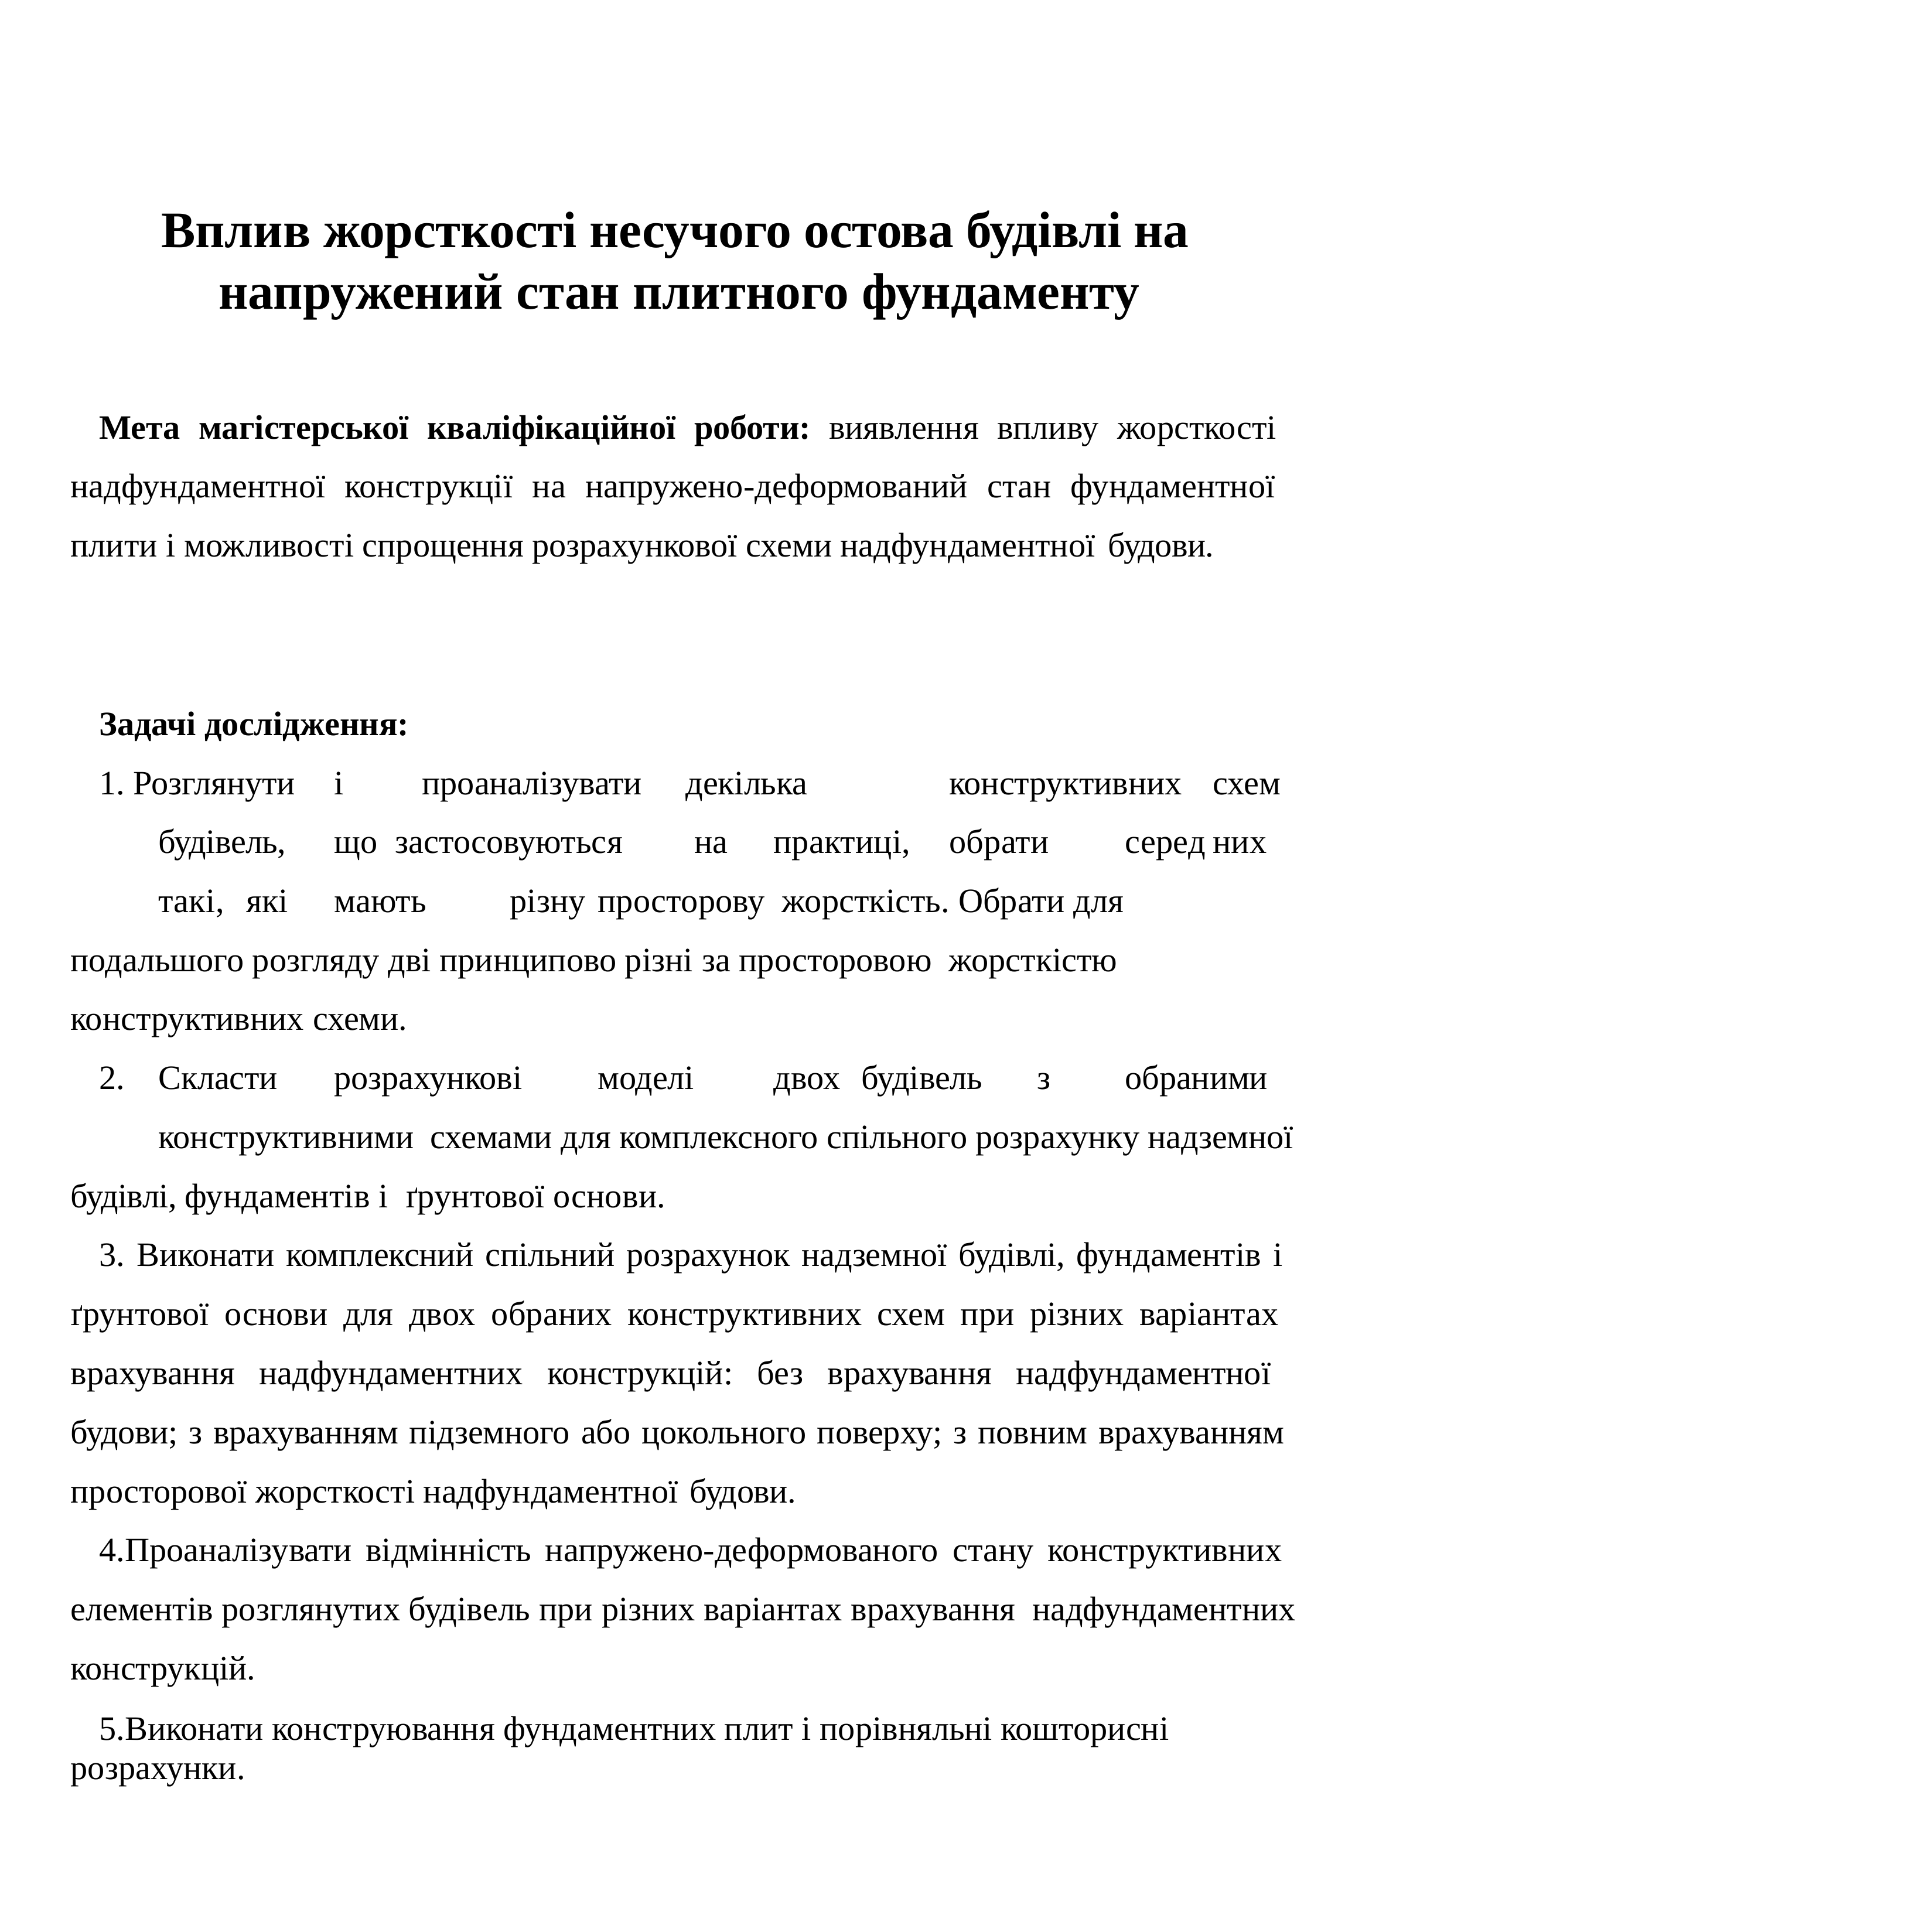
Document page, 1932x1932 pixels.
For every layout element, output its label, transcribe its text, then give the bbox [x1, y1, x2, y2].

text_box Вплив жорсткості несучого остова будівлі на напружений стан плитного фундаменту [160, 195, 1204, 320]
text_box Мета магістерської кваліфікаційної роботи: виявлення впливу жорсткості надфундаментної конструкції на напружено-деформований стан фундаментної плити і можливості спрощення розрахункової схеми надфундаментної будови. [69, 387, 1296, 564]
text_box Задачі дослідження: 1. Розглянути і проаналізувати декілька конструктивних схем будівель, що застосовуються на практиці, обрати серед них такі, які мають різну просторову жорсткість. Обрати для подальшого розгляду дві принципово різні за просторовою жорсткістю конструктивних схеми. 2. Скласти розрахункові моделі двох будівель з обраними конструктивними схемами для комплексного спільного розрахунку надземної будівлі, фундаментів і ґрунтової основи. 3. Виконати комплексний спільний розрахунок надземної будівлі, фундаментів і ґрунтової основи для двох обраних конструктивних схем при різних варіантах врахування надфундаментних конструкцій: без врахування надфундаментної будови; з врахуванням підземного або цокольного поверху; з повним врахуванням просторової жорсткості надфундаментної будови. Проаналізувати відмінність напружено-деформованого стану конструктивних елементів розглянутих будівель при різних варіантах врахування надфундаментних конструкцій. Виконати конструювання фундаментних плит і порівняльні кошторисні розрахунки. [69, 701, 1297, 1787]
